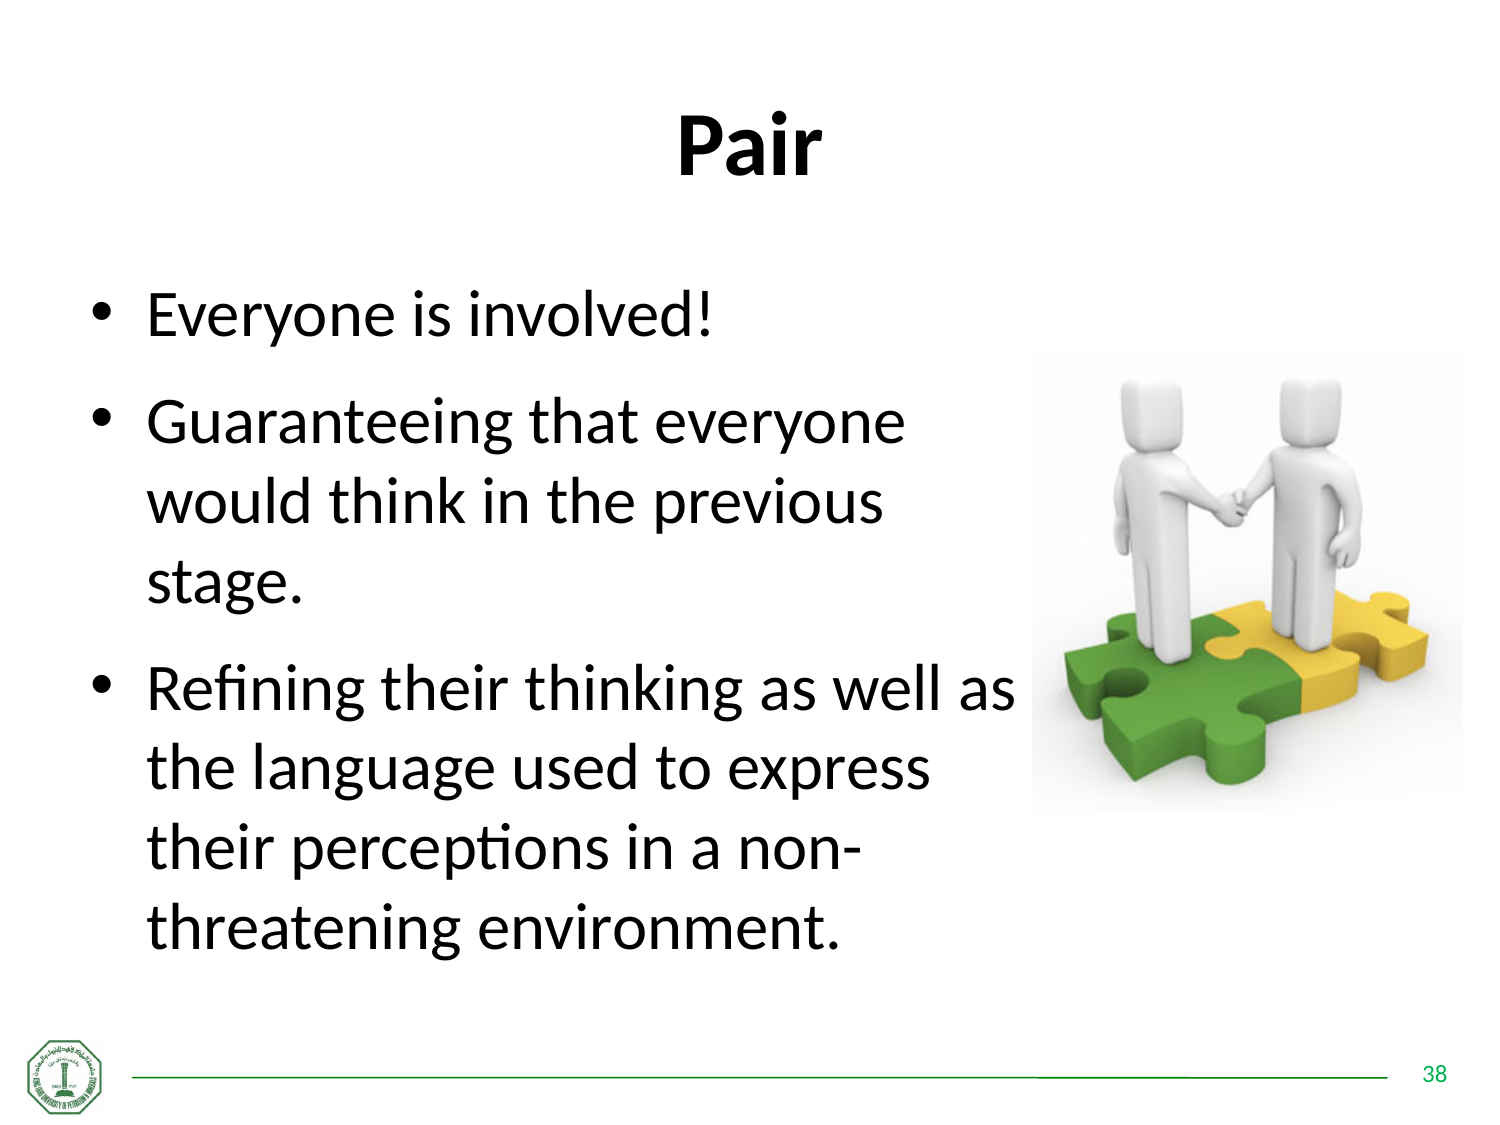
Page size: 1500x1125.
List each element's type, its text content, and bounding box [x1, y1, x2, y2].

title Pair [75, 45, 1425, 233]
list Everyone is involved! Guaranteeing that everyone would think in the previous stage. Refining their thinking as well as the language used to express their perceptions in a non-threatening environment. [75, 262, 1038, 1005]
picture [1032, 349, 1463, 815]
picture [25, 1038, 110, 1117]
slide_number 38 [1387, 1042, 1463, 1103]
